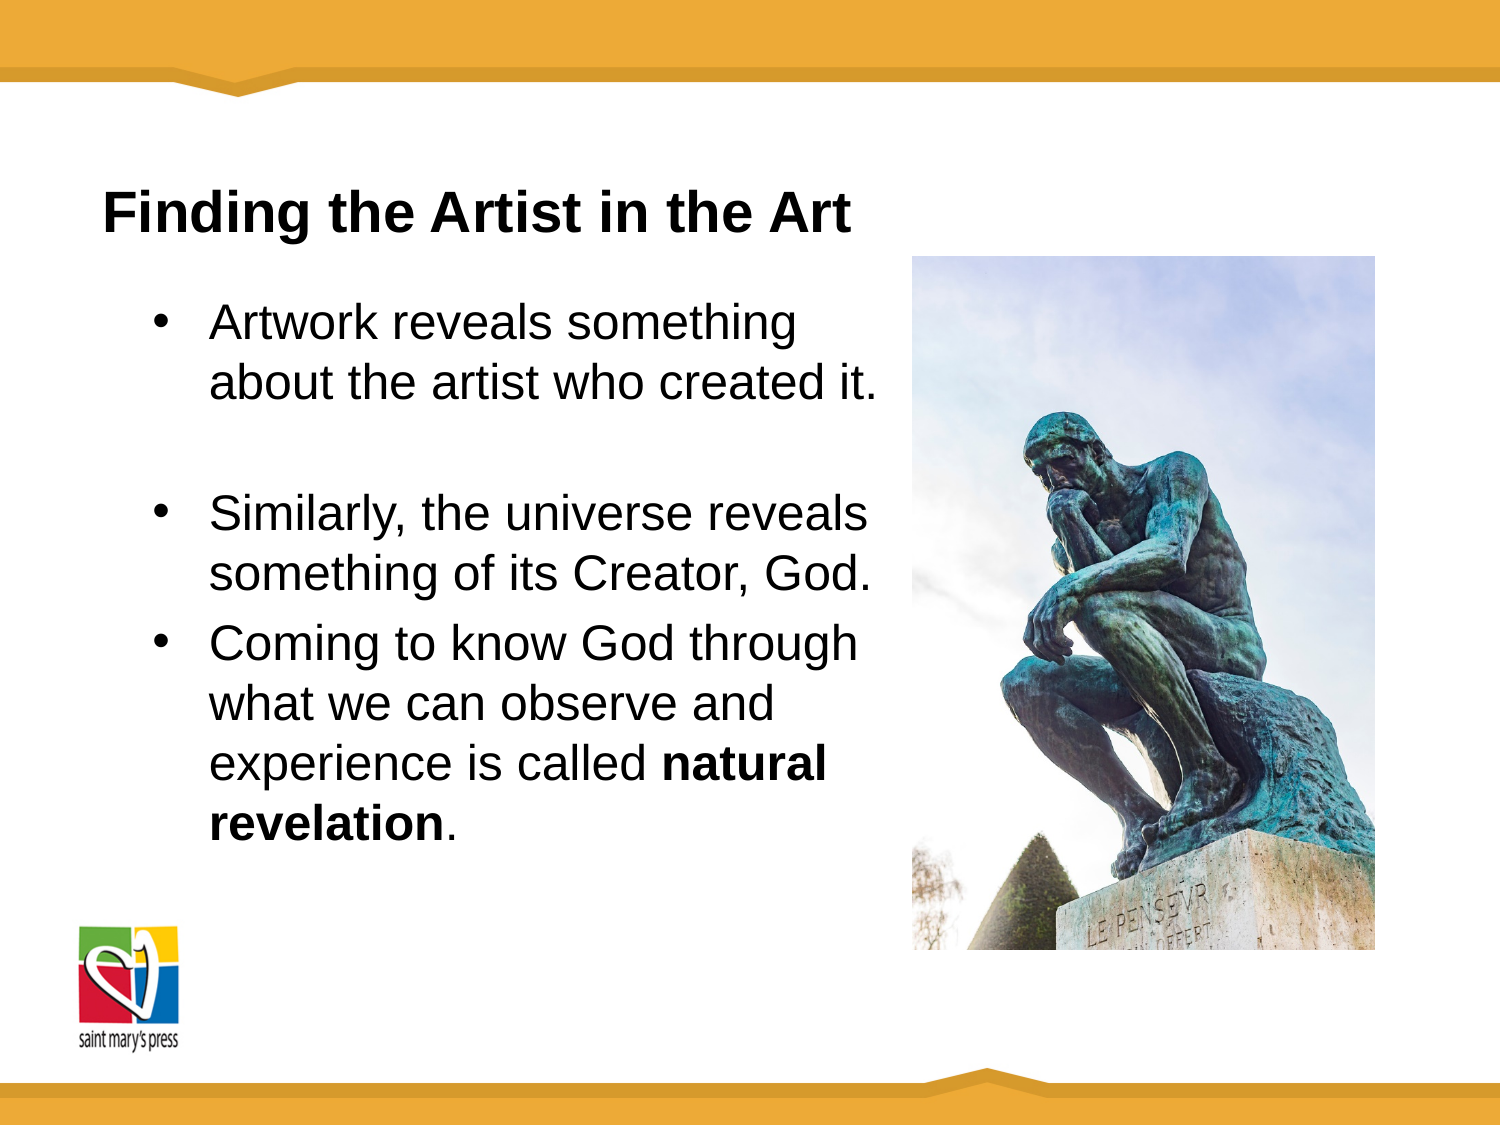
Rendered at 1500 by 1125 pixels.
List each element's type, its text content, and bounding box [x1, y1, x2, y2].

picture [0, 0, 1500, 1125]
title Finding the Artist in the Art [87, 149, 1500, 263]
text_box Artwork reveals something about the artist who created it. Similarly, the universe reveals something of its Creator, God. Coming to know God through what we can observe and experience is called natural revelation. [137, 282, 900, 1000]
